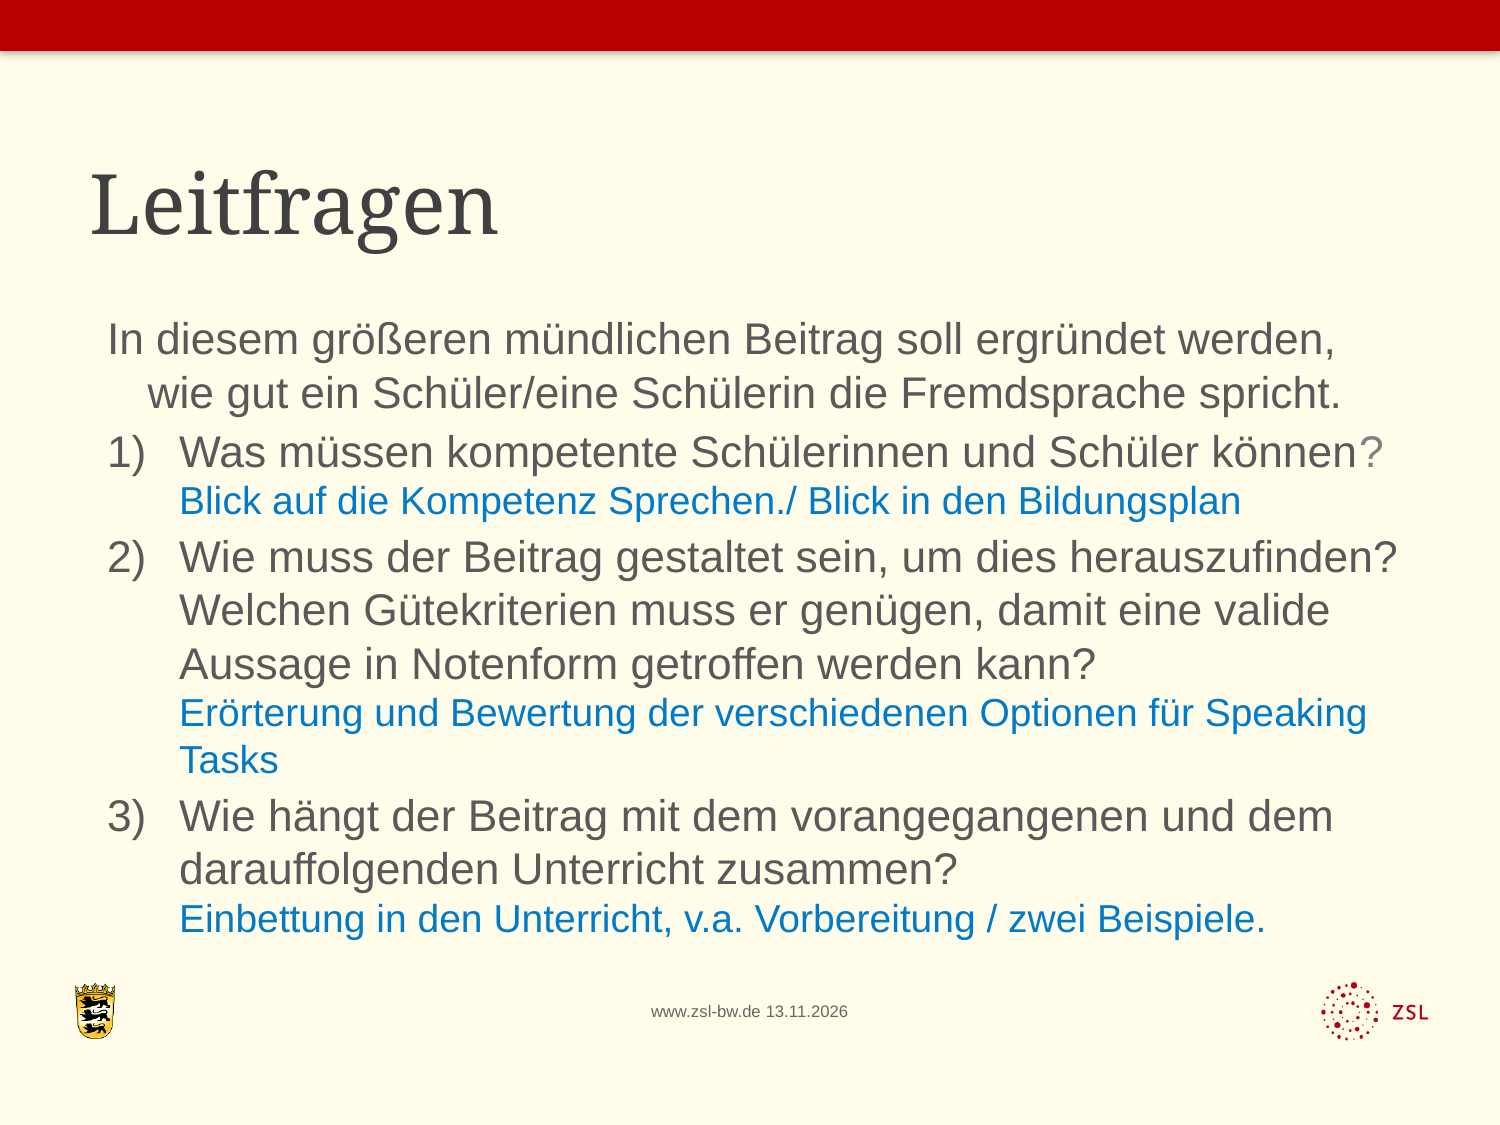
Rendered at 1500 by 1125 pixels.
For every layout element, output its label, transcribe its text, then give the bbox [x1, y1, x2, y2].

picture [1320, 981, 1429, 1041]
list In diesem größeren mündlichen Beitrag soll ergründet werden, wie gut ein Schüler/eine Schülerin die Fremdsprache spricht. Was müssen kompetente Schülerinnen und Schüler können? Blick auf die Kompetenz Sprechen./ Blick in den Bildungsplan Wie muss der Beitrag gestaltet sein, um dies herauszufinden? Welchen Gütekriterien muss er genügen, damit eine valide Aussage in Notenform getroffen werden kann? Erörterung und Bewertung der verschiedenen Optionen für Speaking Tasks Wie hängt der Beitrag mit dem vorangegangenen und dem darauffolgenden Unterricht zusammen? Einbettung in den Unterricht, v.a. Vorbereitung / zwei Beispiele. [75, 302, 1425, 965]
picture [73, 981, 117, 1041]
title Leitfragen [75, 113, 1425, 289]
